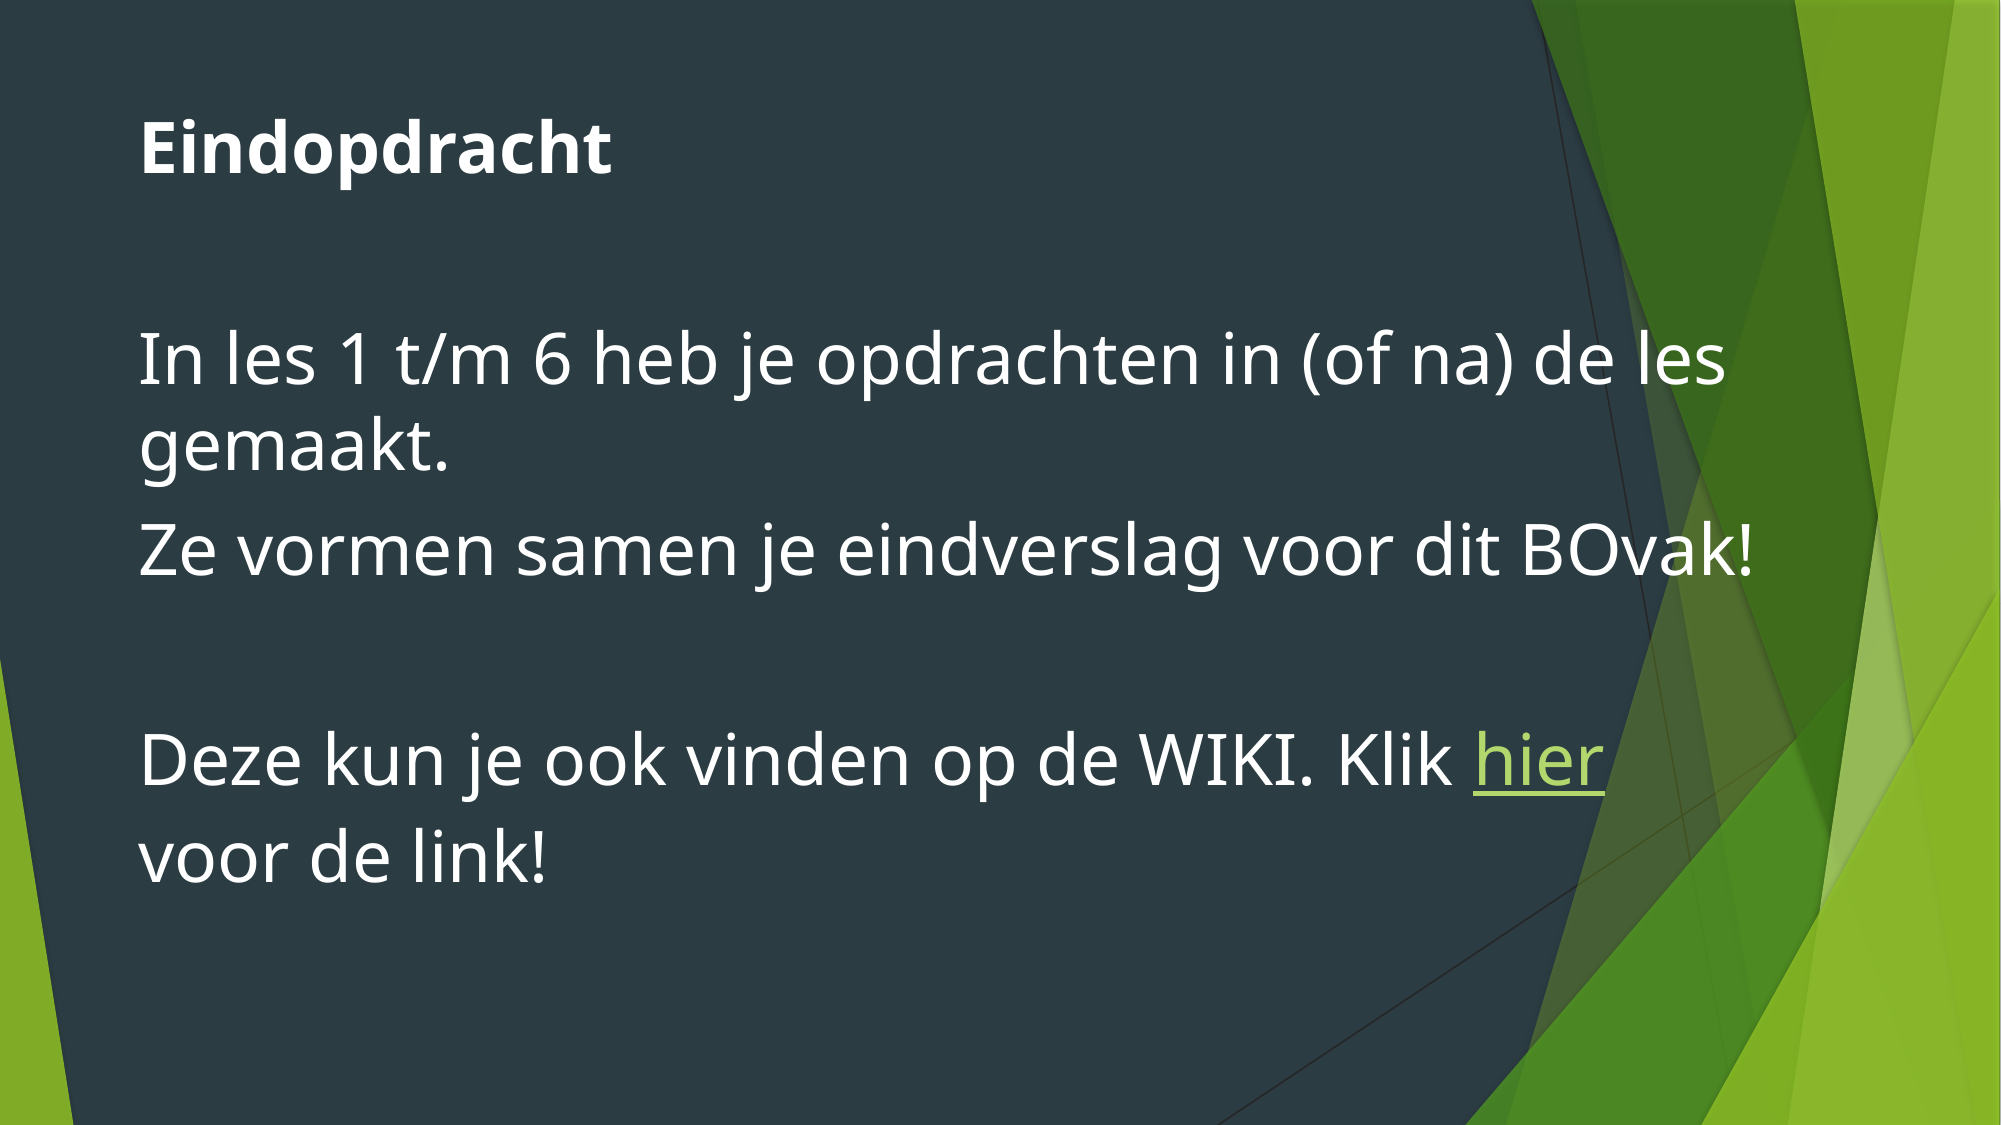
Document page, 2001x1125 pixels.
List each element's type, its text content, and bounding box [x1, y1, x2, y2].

list Eindopdracht In les 1 t/m 6 heb je opdrachten in (of na) de les gemaakt. Ze vormen samen je eindverslag voor dit BOvak! Deze kun je ook vinden op de WIKI. Klik hier voor de link! [123, 95, 1776, 929]
